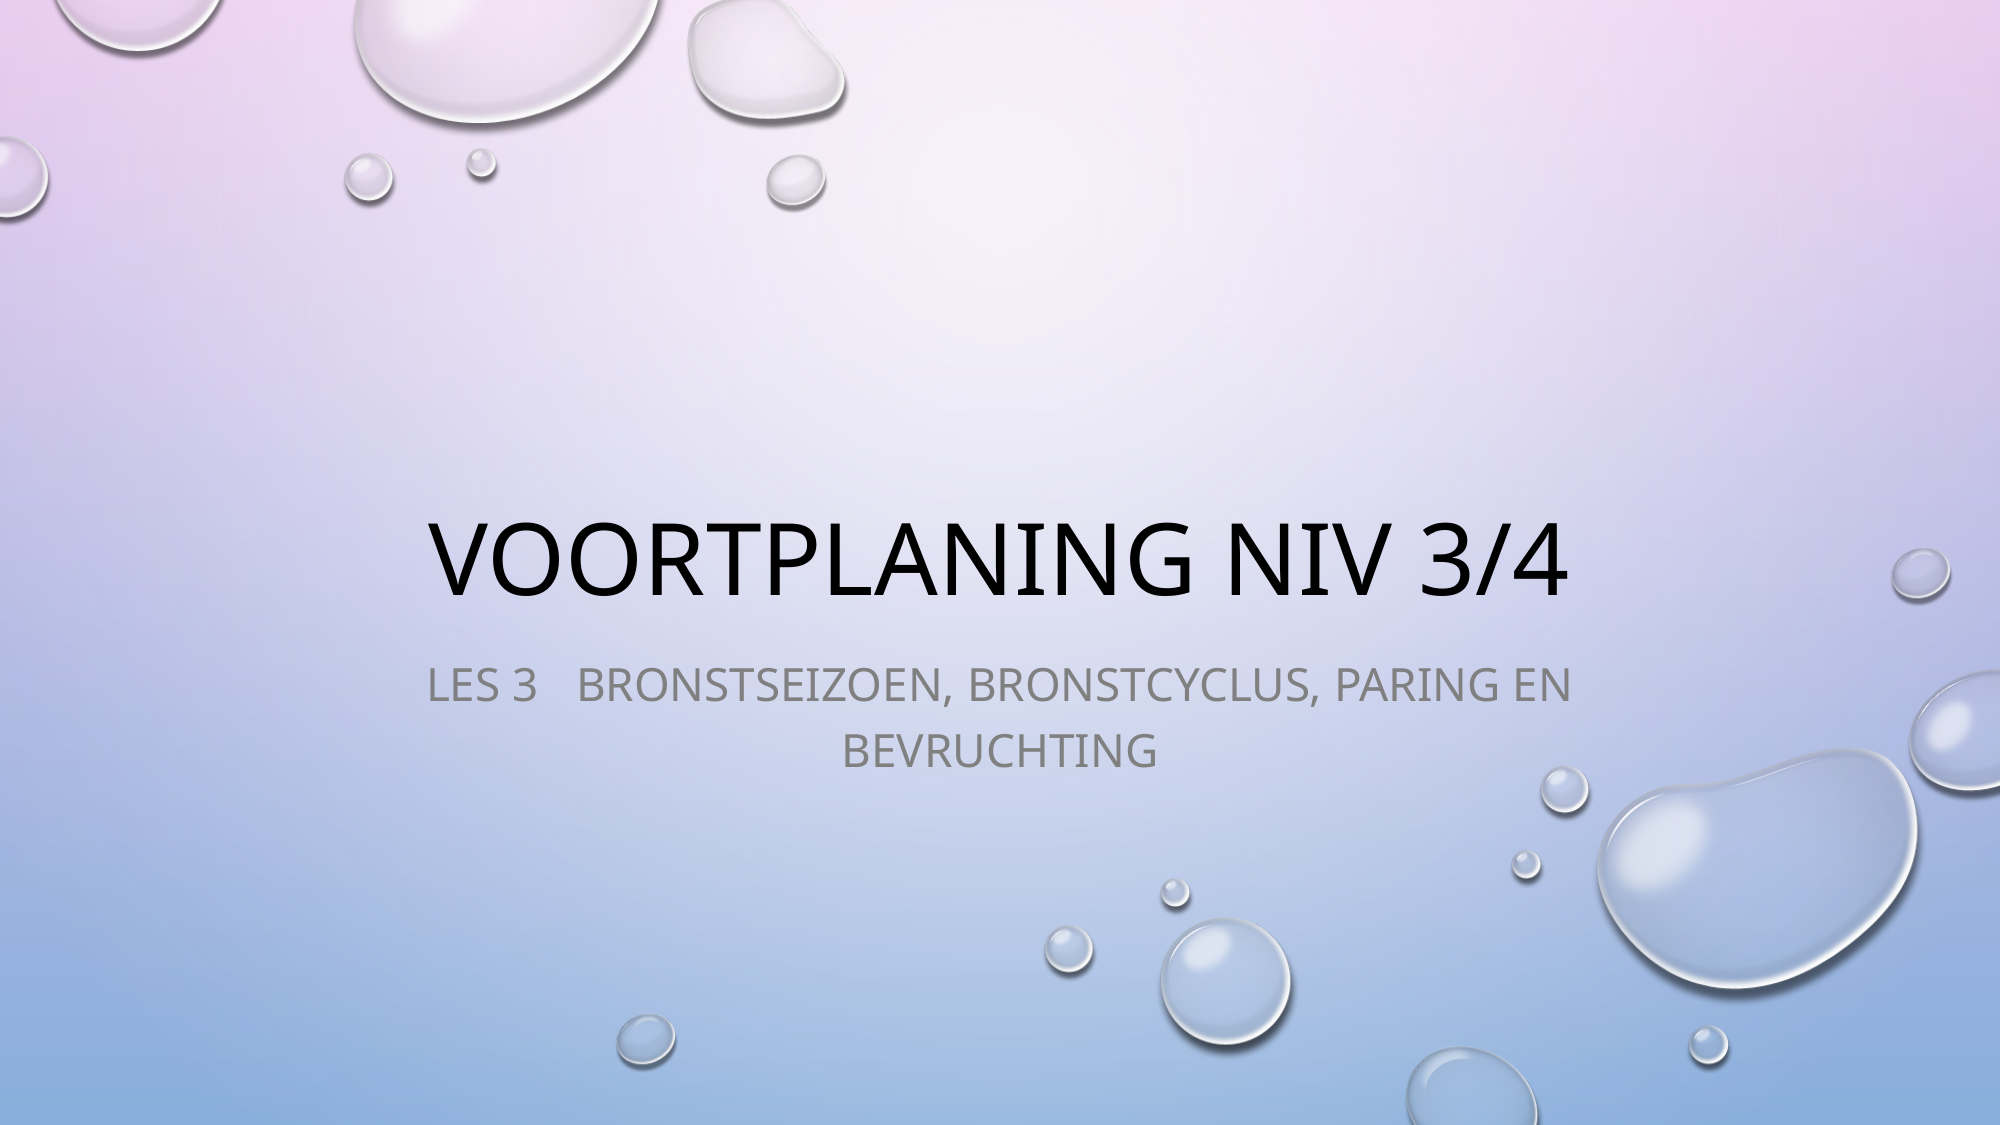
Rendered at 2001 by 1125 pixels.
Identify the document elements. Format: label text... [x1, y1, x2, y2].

title Voortplaning niv 3/4 [287, 213, 1713, 625]
subtitle Les 3 bronstseizoen, bronstcyclus, paring en bevruchting [287, 637, 1713, 863]
picture [0, 0, 2000, 1125]
